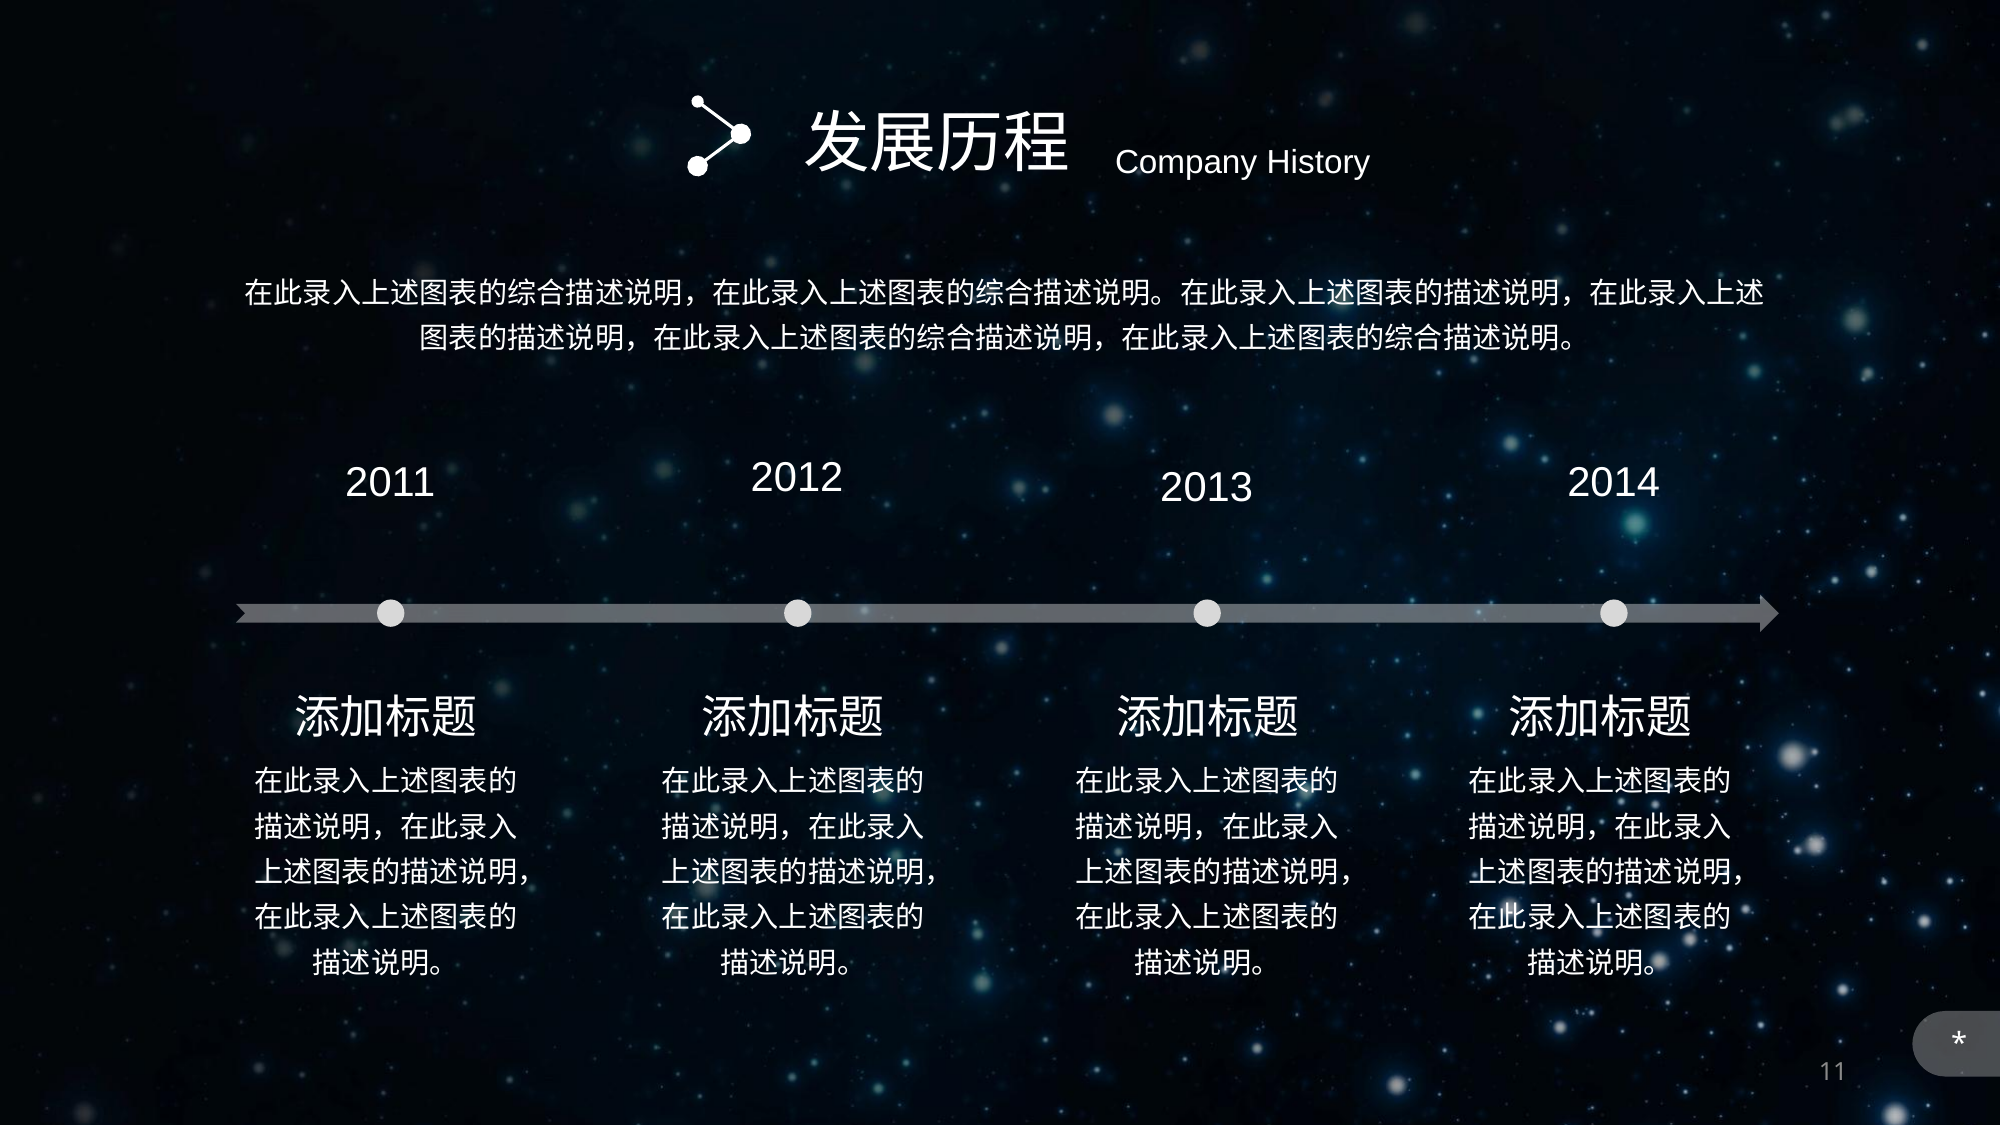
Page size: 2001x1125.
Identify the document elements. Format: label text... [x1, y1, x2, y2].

text_box 添加标题 [279, 680, 493, 744]
picture [0, 0, 2000, 1125]
text_box [377, 599, 405, 627]
text_box [808, 603, 1197, 623]
text_box 在此录入上述图表的描述说明，在此录入上述图表的描述说明，在此录入上述图表的描述说明。 [227, 744, 545, 987]
text_box 在此录入上述图表的描述说明，在此录入上述图表的描述说明，在此录入上述图表的描述说明。 [1048, 744, 1367, 987]
text_box 在此录入上述图表的综合描述说明，在此录入上述图表的综合描述说明。在此录入上述图表的描述说明，在此录入上述图表的描述说明，在此录入上述图表的综合描述说明，在此录入上述图表的综合描述说明。 [219, 256, 1791, 362]
text_box [1625, 594, 1779, 633]
text_box * [1925, 1018, 2000, 1065]
text_box [1600, 599, 1628, 627]
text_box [311, 396, 469, 555]
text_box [718, 396, 876, 555]
text_box [401, 603, 787, 623]
text_box 在此录入上述图表的描述说明，在此录入上述图表的描述说明，在此录入上述图表的描述说明。 [1441, 744, 1760, 987]
text_box [235, 603, 380, 623]
text_box [784, 599, 812, 627]
text_box 添加标题 [1493, 680, 1707, 744]
text_box [1218, 603, 1603, 623]
text_box 在此录入上述图表的描述说明，在此录入上述图表的描述说明，在此录入上述图表的描述说明。 [634, 744, 953, 987]
text_box [1193, 599, 1221, 627]
text_box 添加标题 [1101, 680, 1315, 744]
text_box Company History [1099, 132, 1479, 188]
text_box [1534, 396, 1693, 555]
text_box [697, 101, 741, 167]
text_box [1912, 1010, 2000, 1077]
text_box 添加标题 [686, 680, 900, 744]
slide_number 11 [1412, 1042, 1863, 1103]
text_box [1127, 396, 1286, 555]
text_box 发展历程 [788, 92, 1086, 188]
